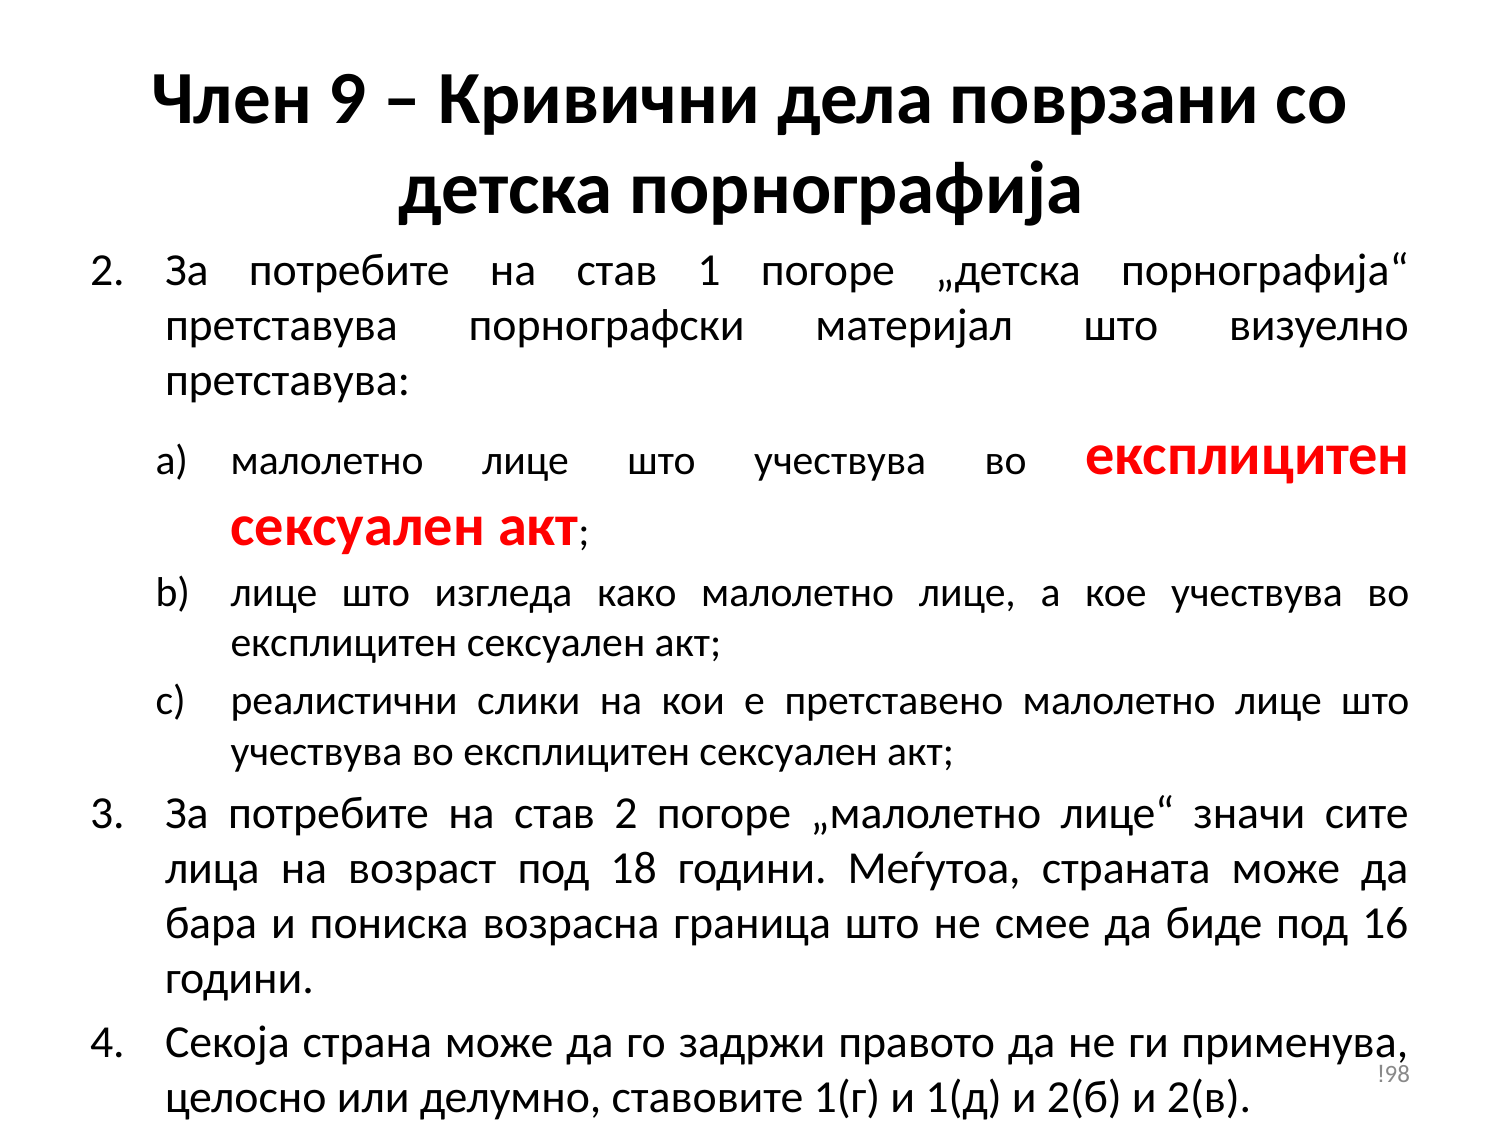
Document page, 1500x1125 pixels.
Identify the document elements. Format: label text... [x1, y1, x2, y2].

slide_number !98 [1074, 1042, 1425, 1103]
title Член 9 – Кривични дела поврзани со детска порнографија [75, 45, 1425, 232]
list За потребите на став 1 погоре „детска порнографија“ претставува порнографски материјал што визуелно претставува: малолетно лице што учествува во експлицитен сексуален акт; лице што изгледа како малолетно лице, а кое учествува во експлицитен сексуален акт; реалистични слики на кои е претставено малолетно лице што учествува во експлицитен сексуален акт; За потребите на став 2 погоре „малолетно лице“ значи сите лица на возраст под 18 години. Меѓутоа, страната може да бара и пониска возрасна граница што не смее да биде под 16 години. Секоја страна може да го задржи правото да не ги применува, целосно или делумно, ставовите 1(г) и 1(д) и 2(б) и 2(в). [75, 232, 1425, 975]
